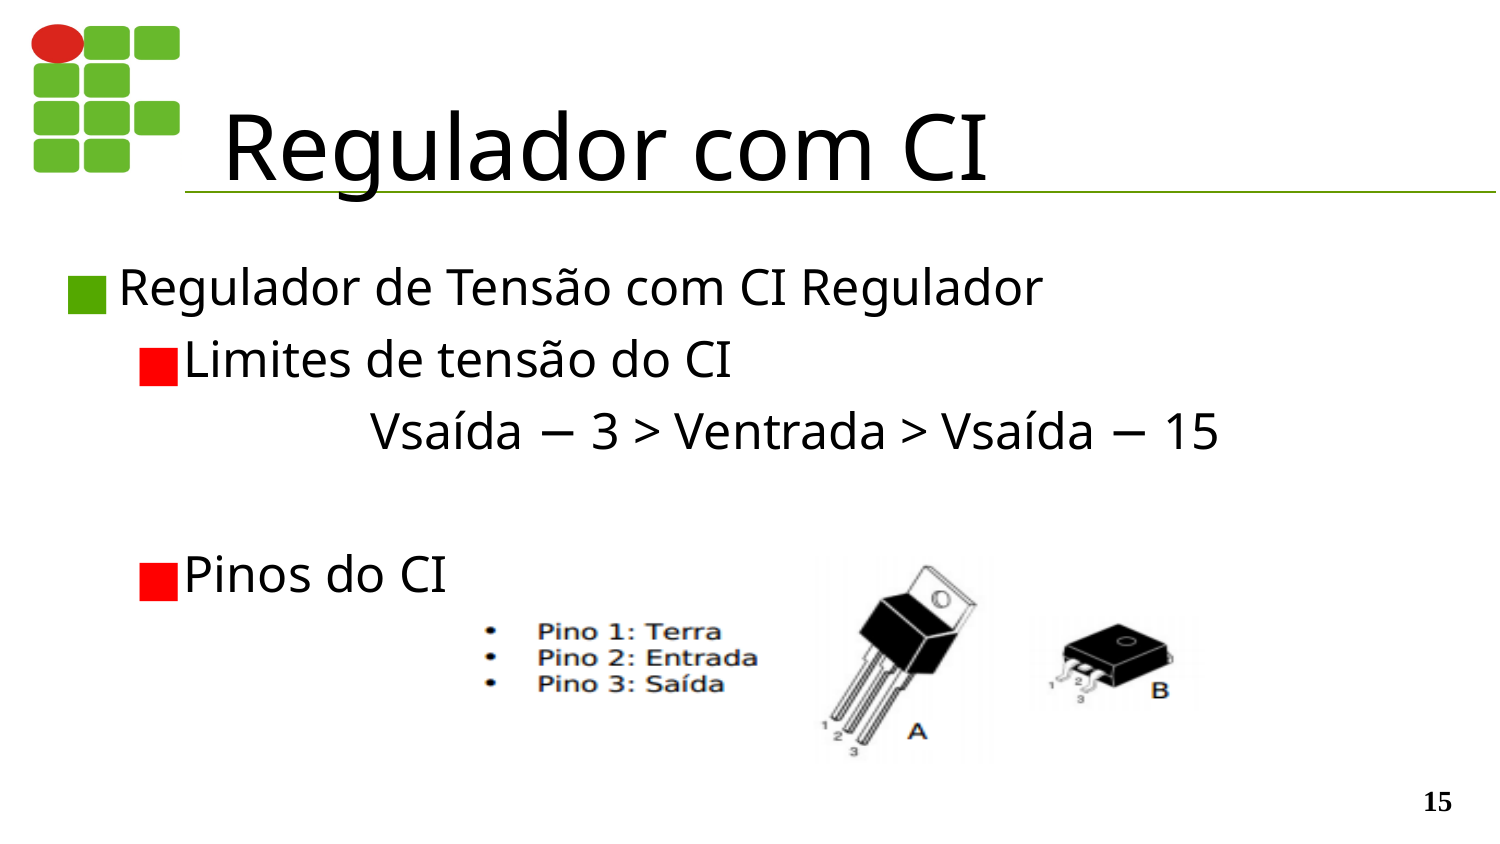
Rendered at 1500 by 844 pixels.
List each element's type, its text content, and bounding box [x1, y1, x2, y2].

list Regulador de Tensão com CI Regulador Limites de tensão do CI Vsaída − 3 > Ventrada > Vsaída − 15 Pinos do CI [46, 248, 1469, 572]
picture [446, 554, 1222, 777]
picture [29, 23, 182, 174]
title Regulador com CI [206, 26, 1468, 207]
text_box ‹#› [1155, 768, 1468, 825]
